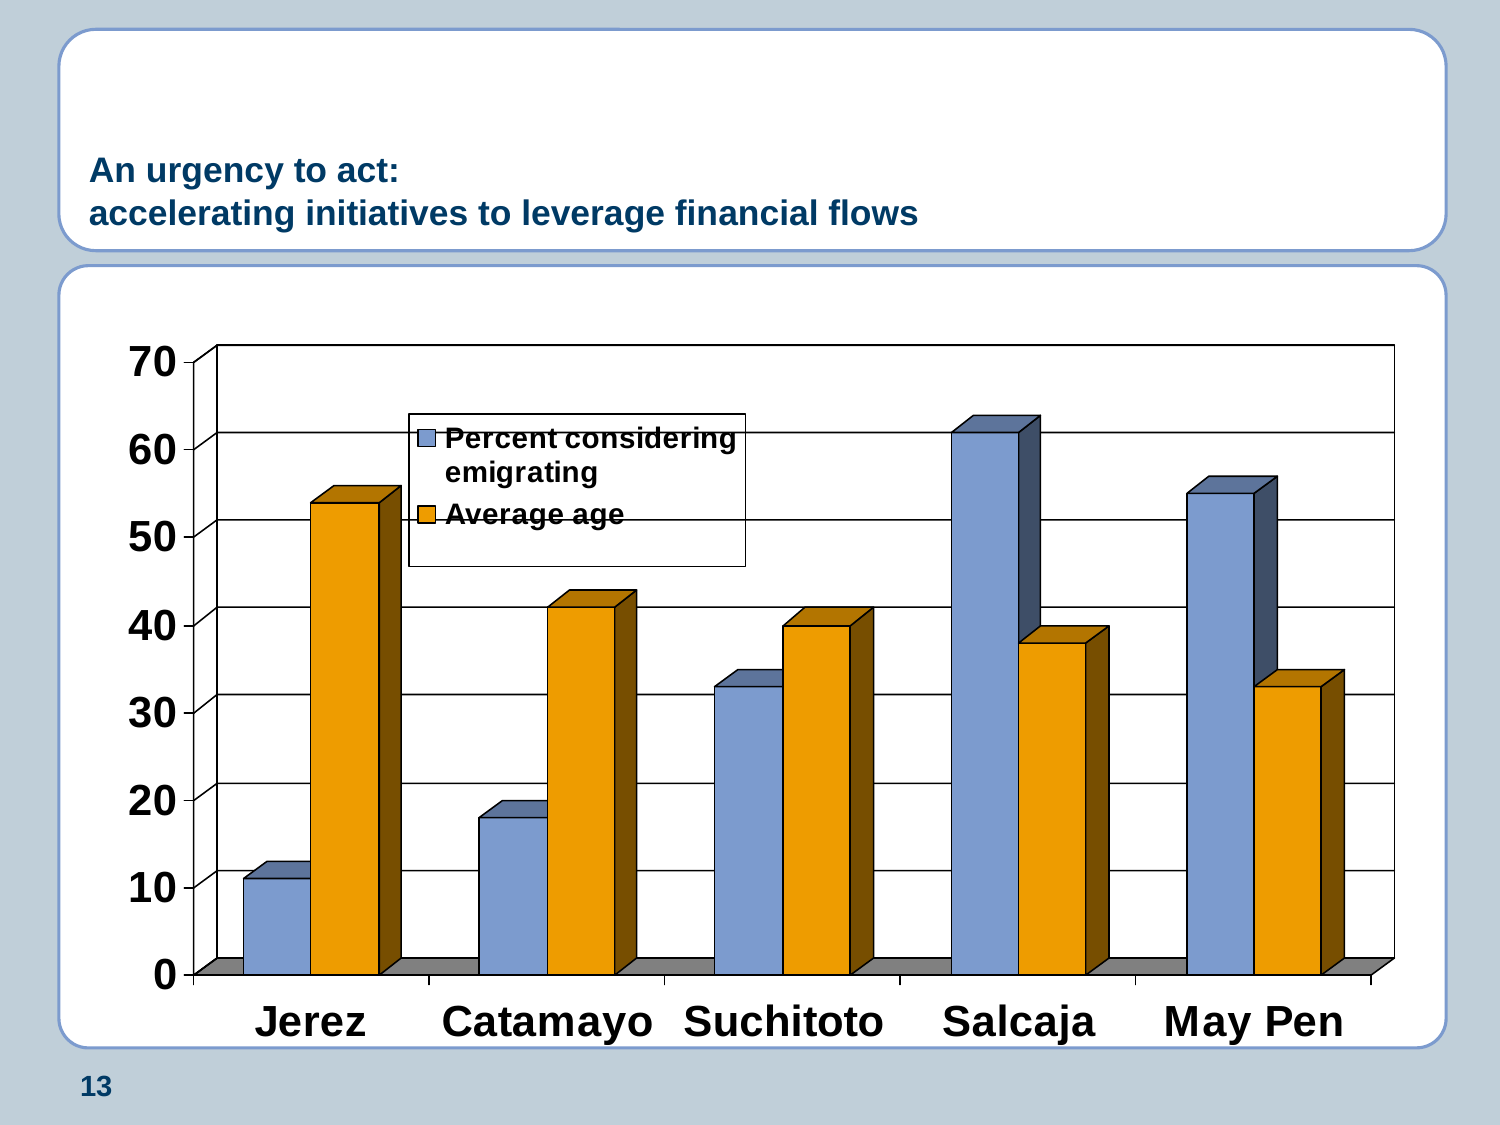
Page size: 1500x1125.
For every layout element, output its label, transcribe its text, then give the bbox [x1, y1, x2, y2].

title An urgency to act: accelerating initiatives to leverage financial flows [88, 45, 1294, 233]
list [35, 299, 1482, 1087]
